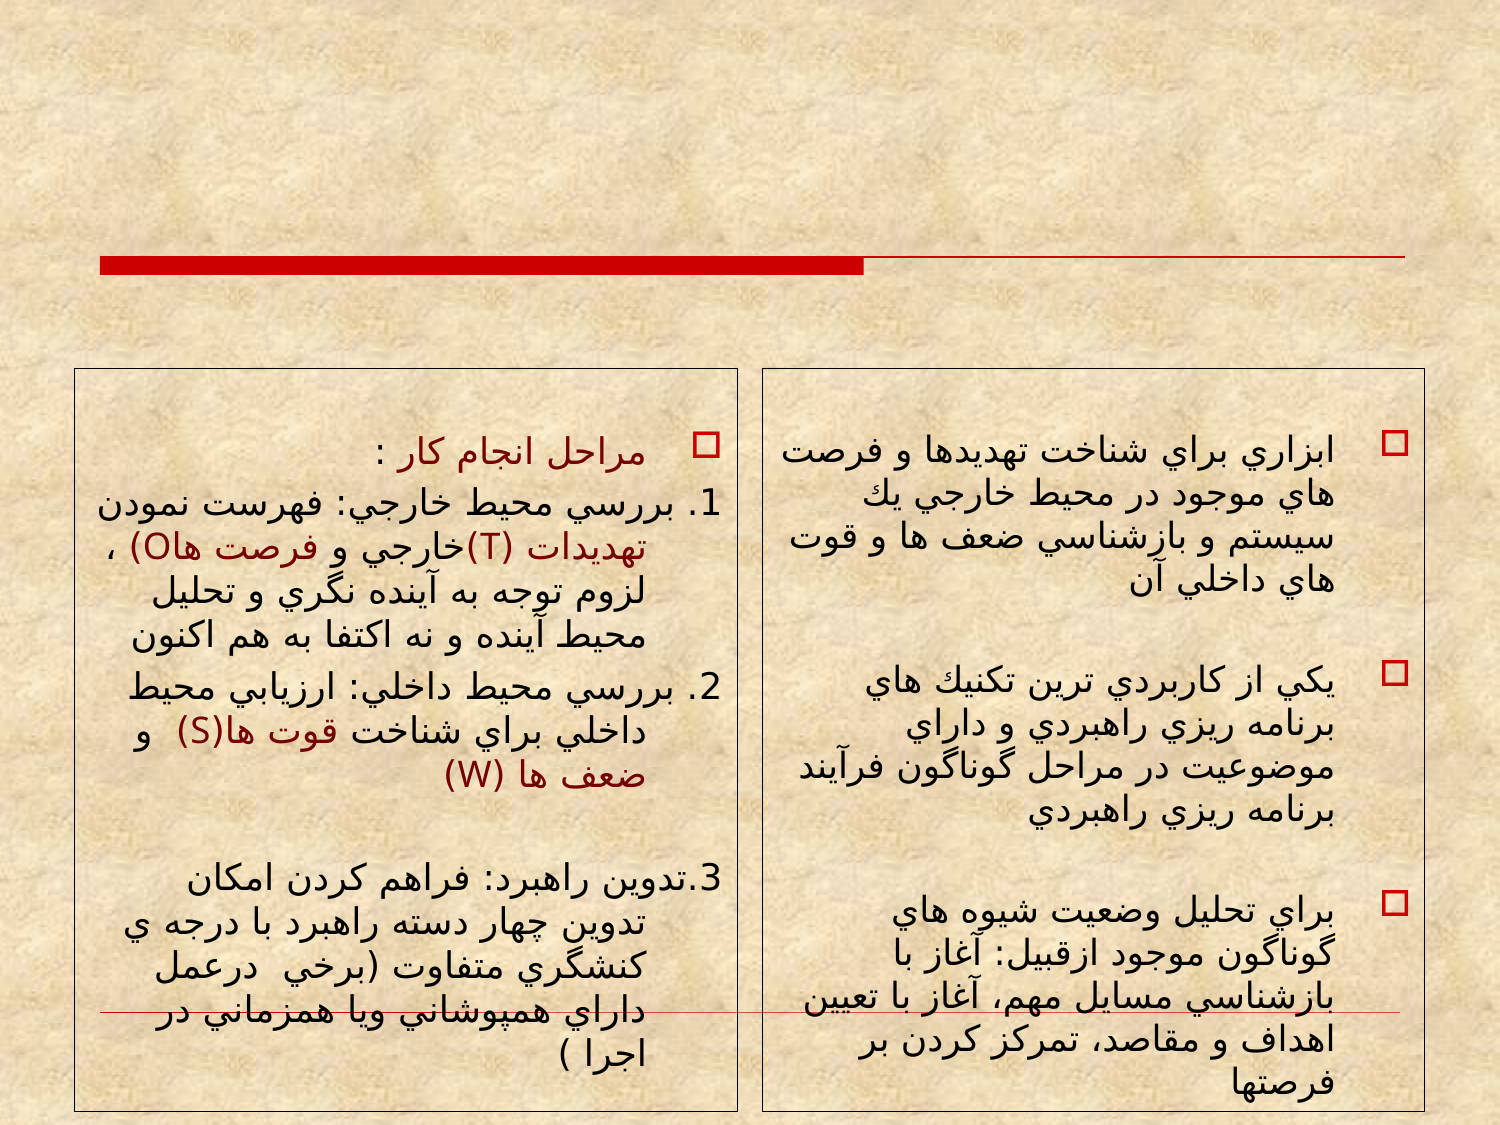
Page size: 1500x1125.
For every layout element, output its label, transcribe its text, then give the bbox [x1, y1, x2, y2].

text_box ابزاري براي شناخت تهديدها و فرصت هاي موجود در محيط خارجي يك سيستم و بازشناسي ضعف ها و قوت هاي داخلي آن يكي از كاربردي ترين تكنيك هاي برنامه ريزي راهبردي و داراي موضوعيت در مراحل گوناگون فرآيند برنامه ريزي راهبردي براي تحليل وضعيت شيوه هاي گوناگون موجود ازقبيل: آغاز با بازشناسي مسايل مهم، آغاز با تعيين اهداف و مقاصد، تمركز كردن بر فرصتها [762, 368, 1425, 1112]
picture [0, 0, 1500, 1125]
text_box مراحل انجام كار : 1. بررسي محيط خارجي: فهرست نمودن تهديدات (T)خارجي و فرصت هاO) ، لزوم توجه به آينده نگري و تحليل محيط آينده و نه اكتفا به هم اكنون 2. بررسي محيط داخلي: ارزيابي محيط داخلي براي شناخت قوت ها(S) و ضعف ها (W) 3.تدوين راهبرد: فراهم كردن امكان تدوين چهار دسته راهبرد با درجه ي كنشگري متفاوت (برخي درعمل داراي همپوشاني ويا همزماني در اجرا ) [74, 368, 738, 1112]
